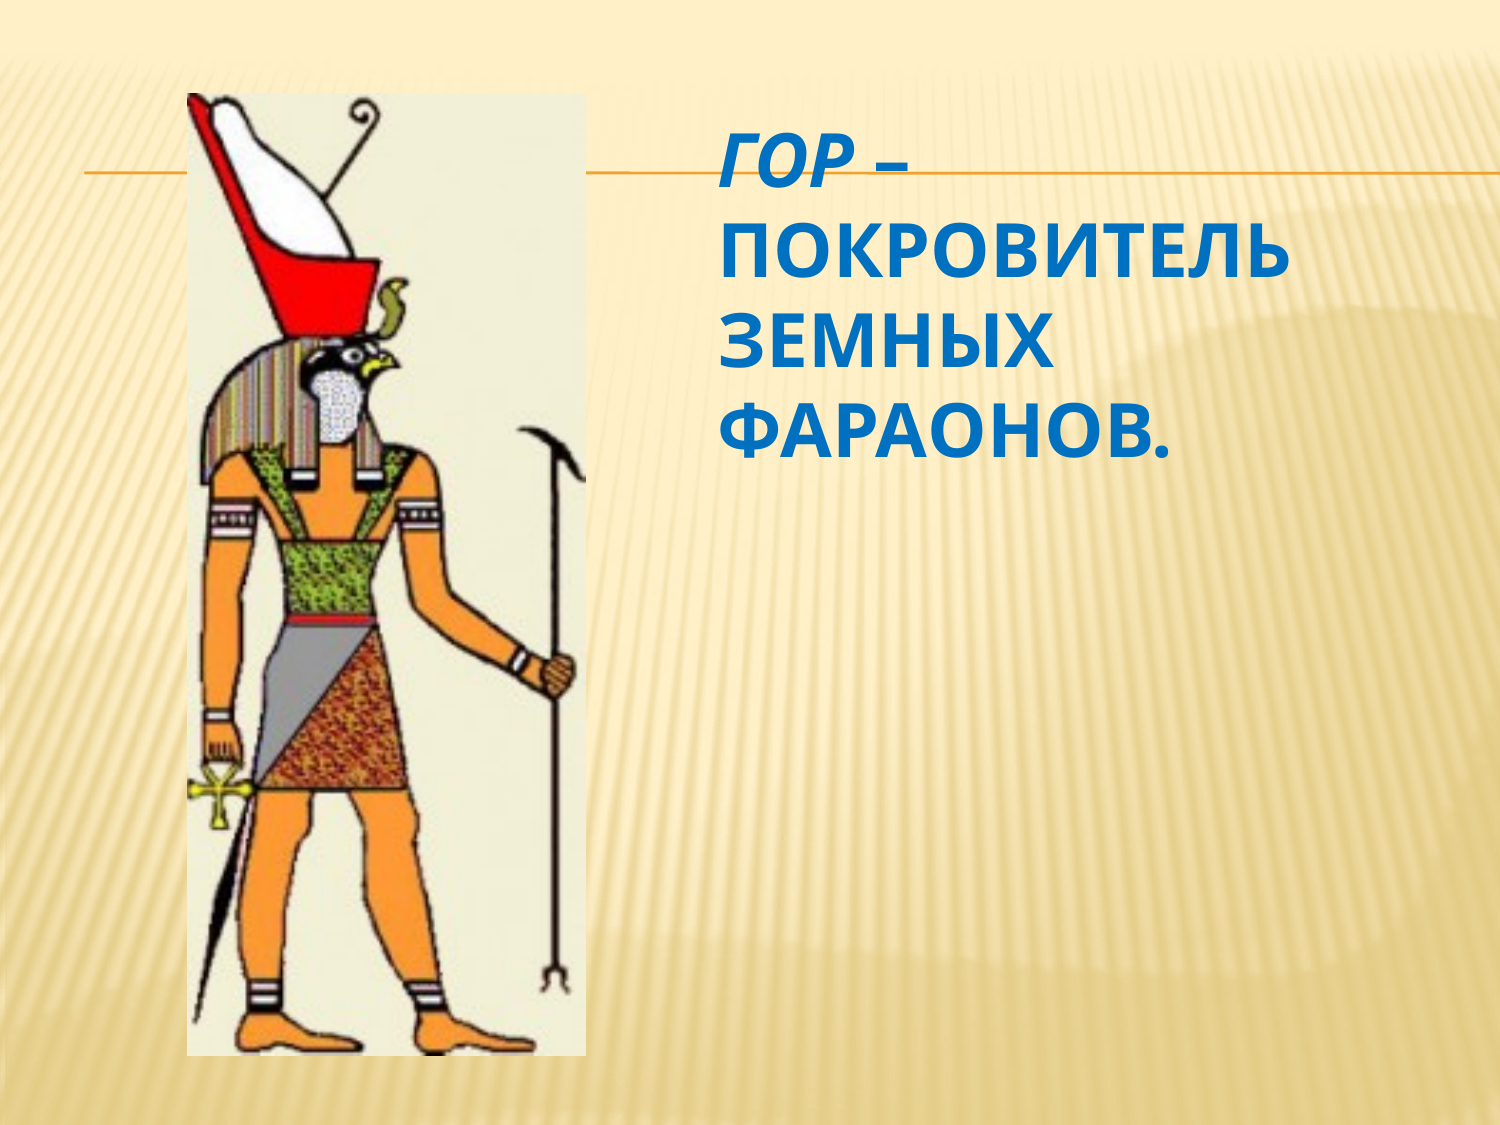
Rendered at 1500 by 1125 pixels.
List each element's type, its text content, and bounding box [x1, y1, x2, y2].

title Гор – покровитель земных фараонов. [703, 82, 1475, 504]
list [187, 93, 587, 1056]
